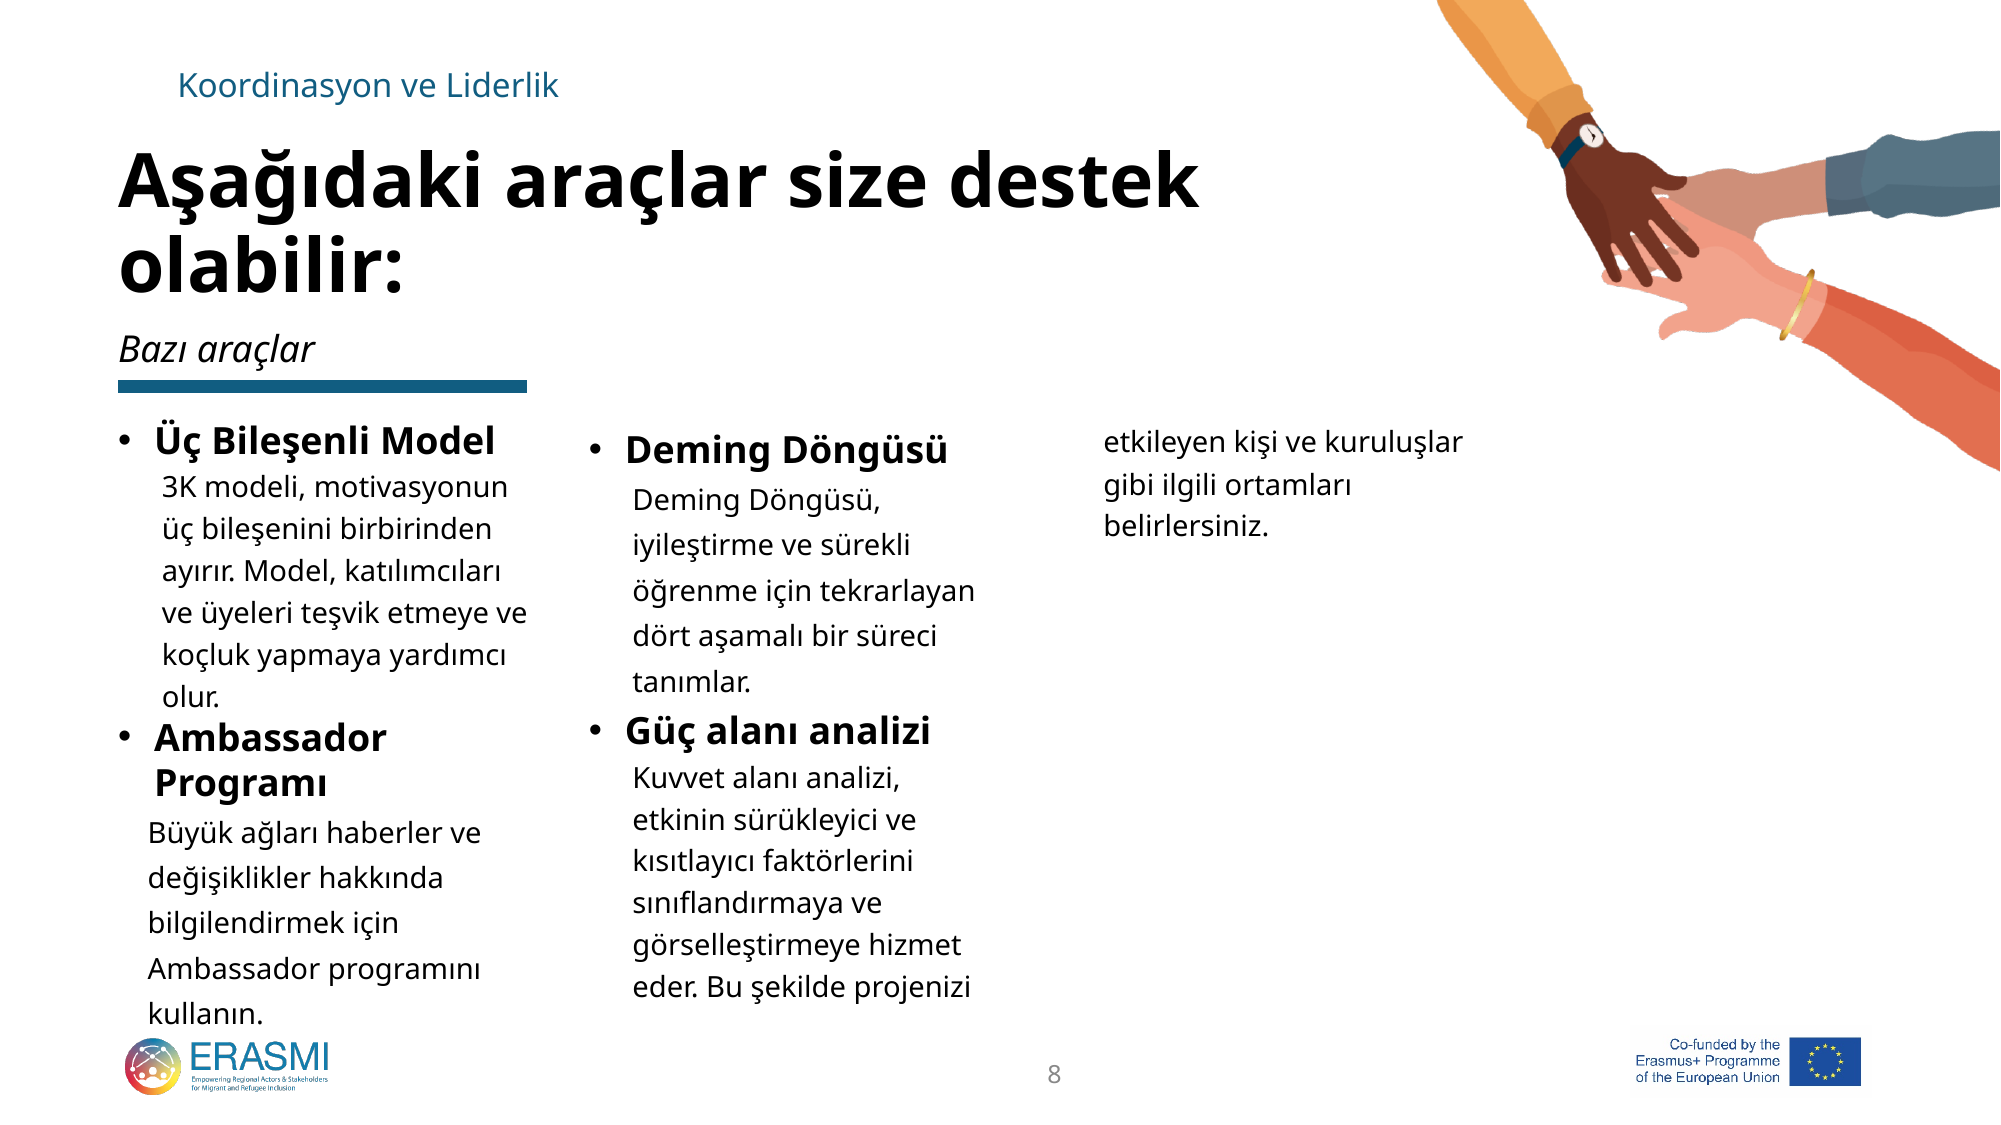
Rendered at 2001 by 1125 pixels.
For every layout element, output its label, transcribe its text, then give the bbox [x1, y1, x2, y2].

picture [1630, 1025, 1872, 1098]
picture [1349, 0, 2000, 636]
list Bazı araçlar [117, 311, 528, 371]
picture [118, 1035, 332, 1098]
title Aşağıdaki araçlar size destek olabilir: [117, 138, 1398, 297]
list Üç Bileşenli Model 3K modeli, motivasyonun üç bileşenini birbirinden ayırır. Model, katılımcıları ve üyeleri teşvik etmeye ve koçluk yapmaya yardımcı olur. Ambassador Programı Büyük ağları haberler ve değişiklikler hakkında bilgilendirmek için Ambassador programını kullanın. Deming Döngüsü Deming Döngüsü, iyileştirme ve sürekli öğrenme için tekrarlayan dört aşamalı bir süreci tanımlar. Güç alanı analizi Kuvvet alanı analizi, etkinin sürükleyici ve kısıtlayıcı faktörlerini sınıflandırmaya ve görselleştirmeye hizmet eder. Bu şekilde projenizi etkileyen kişi ve kuruluşlar gibi ilgili ortamları belirlersiniz. [117, 416, 1472, 1035]
